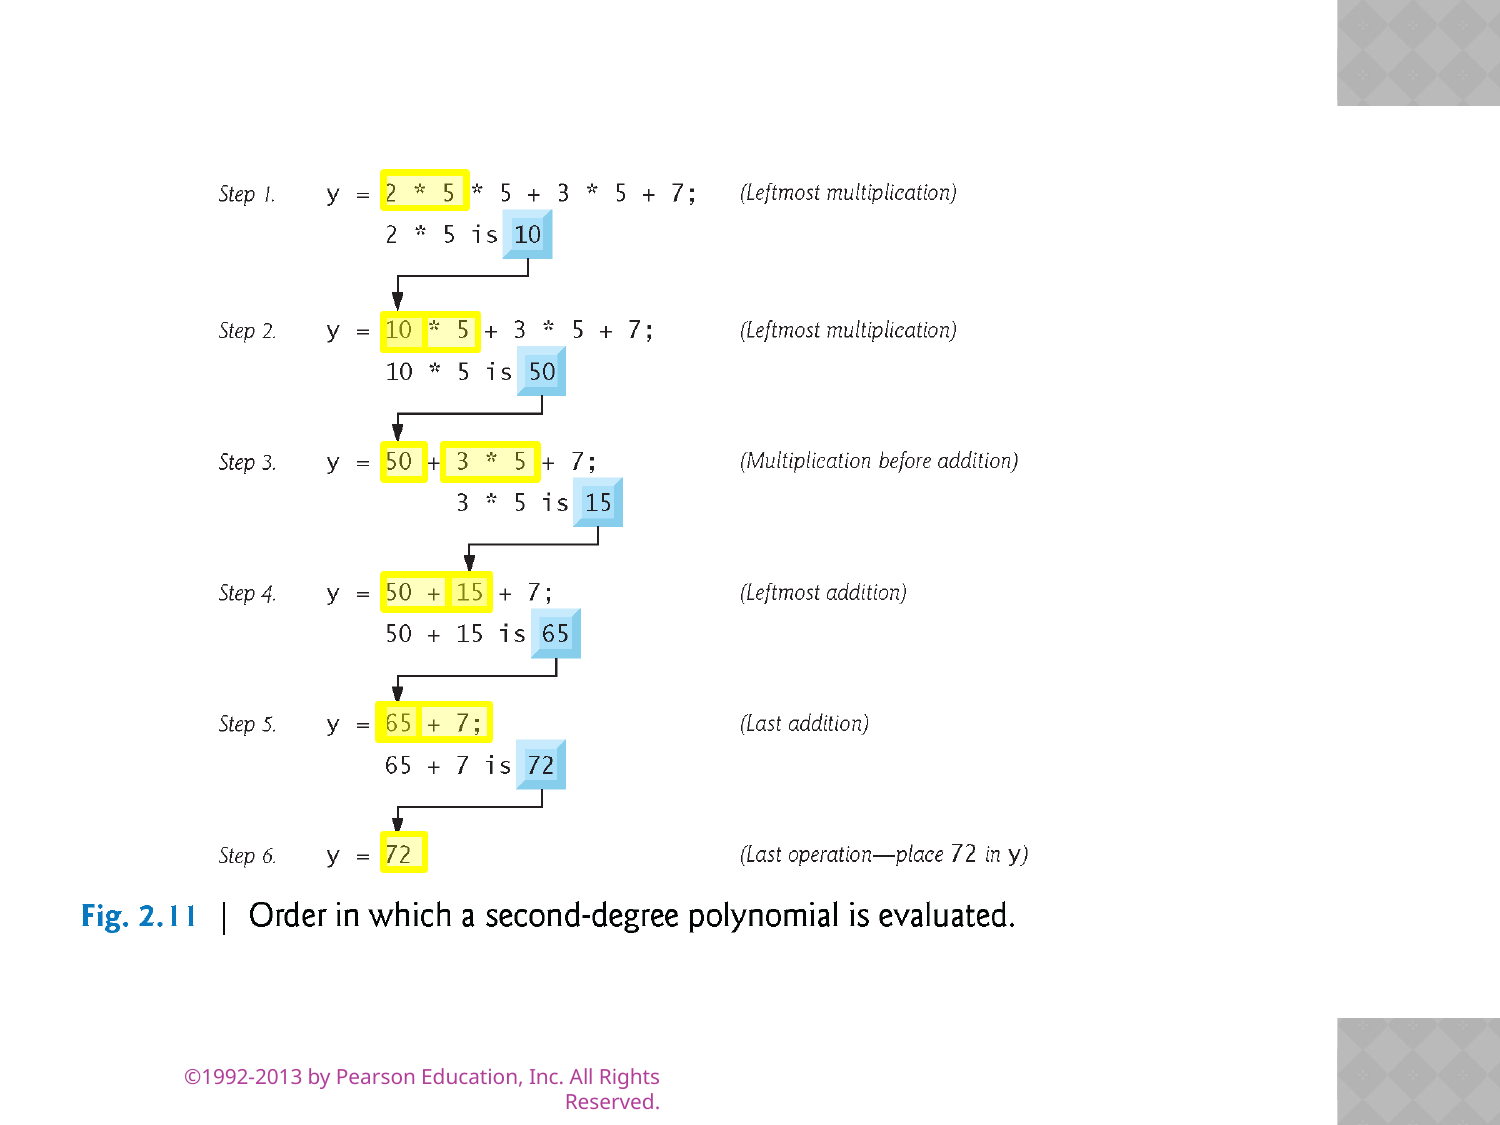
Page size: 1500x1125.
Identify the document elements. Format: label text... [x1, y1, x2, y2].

picture [0, 106, 1500, 1019]
footer ©1992-2013 by Pearson Education, Inc. All Rights Reserved. [75, 1075, 675, 1114]
